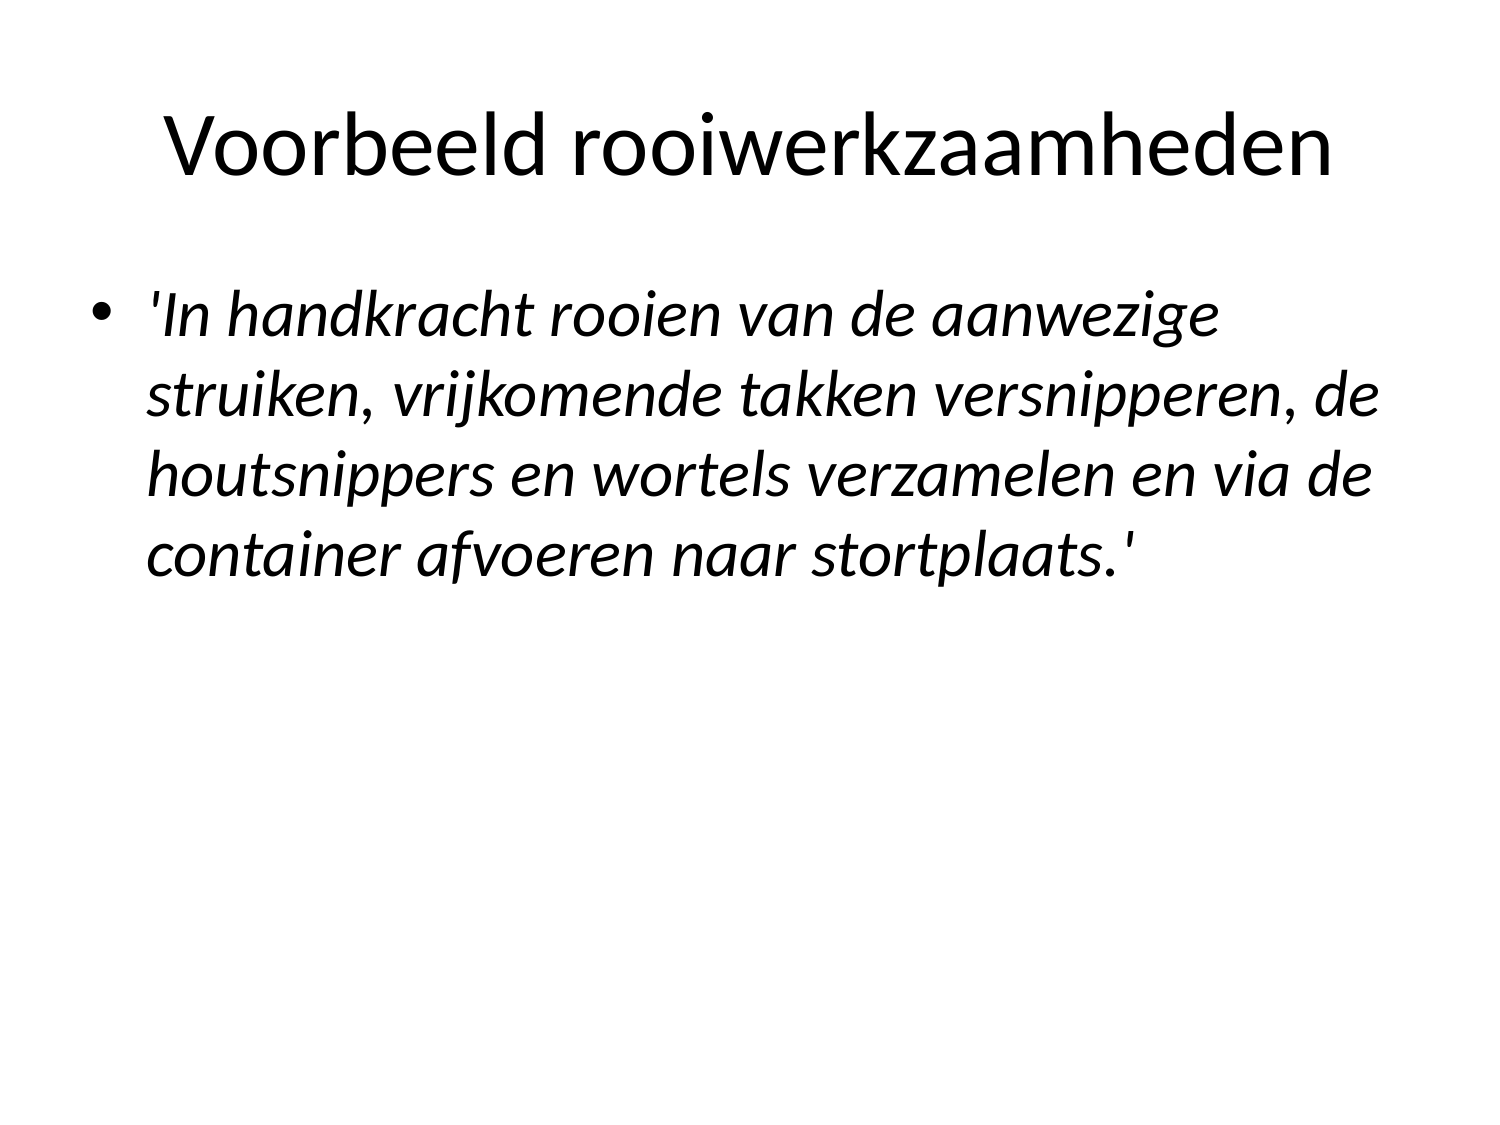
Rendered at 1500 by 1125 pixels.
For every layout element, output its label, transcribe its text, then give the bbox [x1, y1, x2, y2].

list 'In handkracht rooien van de aanwezige struiken, vrijkomende takken versnipperen, de houtsnippers en wortels verzamelen en via de container afvoeren naar stortplaats.' [75, 262, 1425, 1005]
title Voorbeeld rooiwerkzaamheden [75, 45, 1425, 233]
